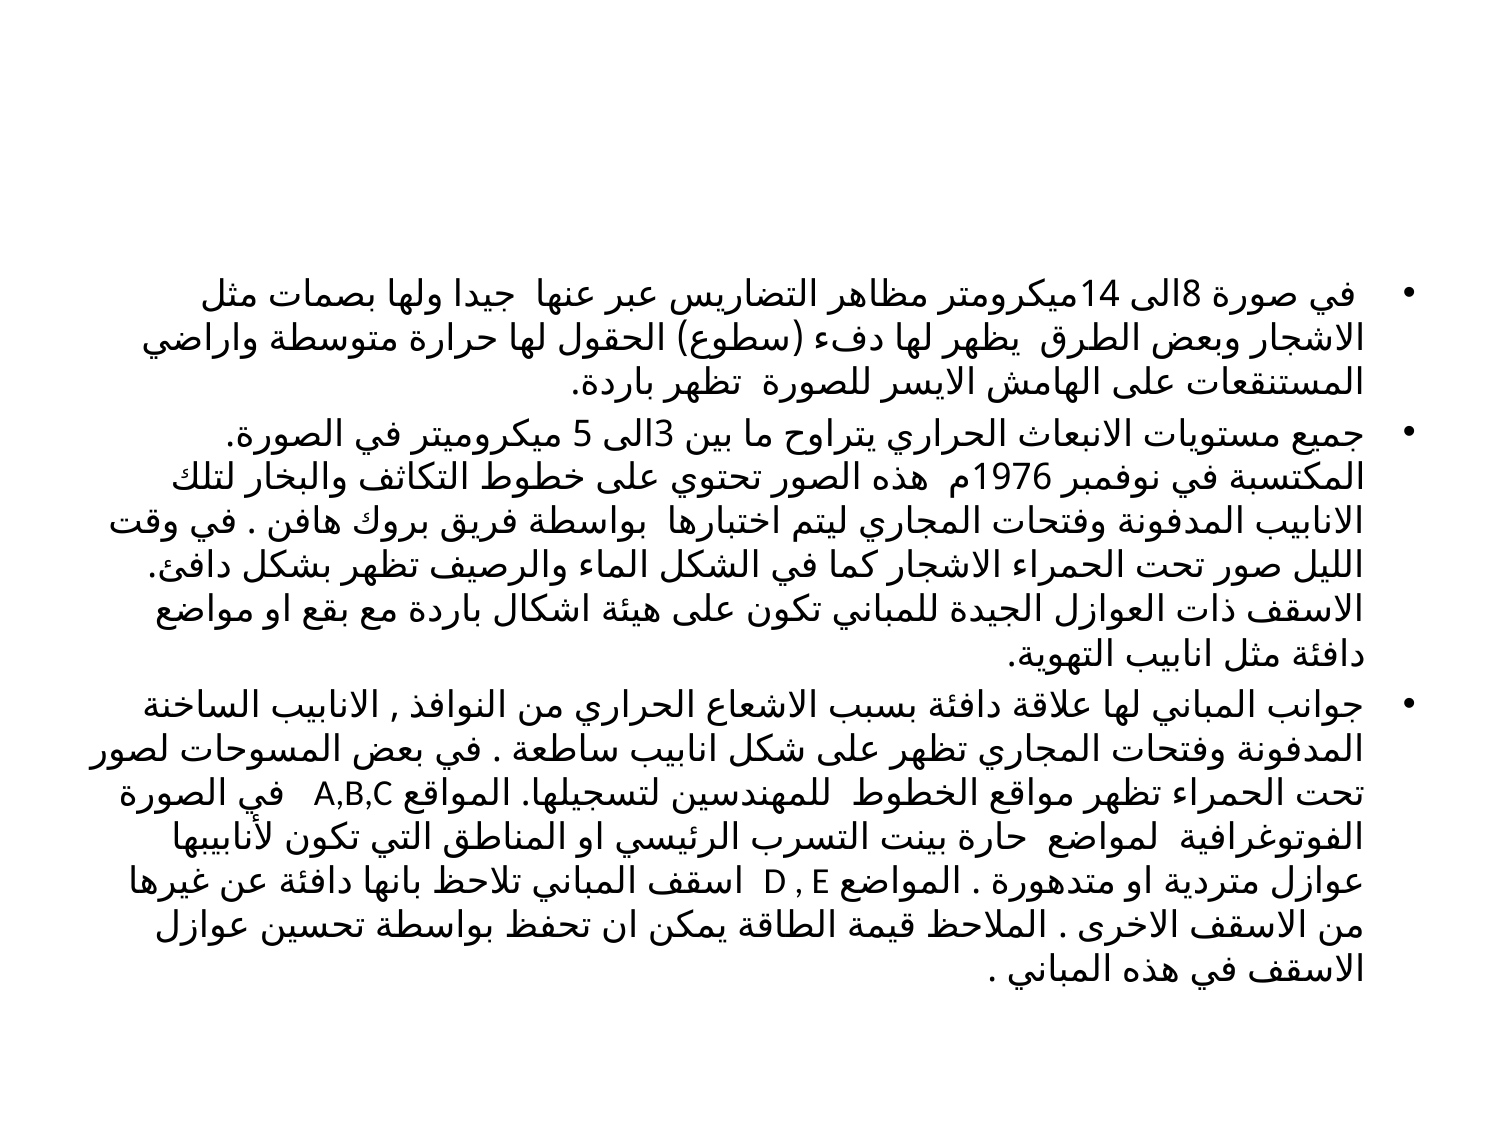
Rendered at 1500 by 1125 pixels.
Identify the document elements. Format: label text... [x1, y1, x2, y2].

list في صورة 8الى 14ميكرومتر مظاهر التضاريس عبر عنها جيدا ولها بصمات مثل الاشجار وبعض الطرق يظهر لها دفء (سطوع) الحقول لها حرارة متوسطة واراضي المستنقعات على الهامش الايسر للصورة تظهر باردة. جميع مستويات الانبعاث الحراري يتراوح ما بين 3الى 5 ميكروميتر في الصورة. المكتسبة في نوفمبر 1976م هذه الصور تحتوي على خطوط التكاثف والبخار لتلك الانابيب المدفونة وفتحات المجاري ليتم اختبارها بواسطة فريق بروك هافن . في وقت الليل صور تحت الحمراء الاشجار كما في الشكل الماء والرصيف تظهر بشكل دافئ. الاسقف ذات العوازل الجيدة للمباني تكون على هيئة اشكال باردة مع بقع او مواضع دافئة مثل انابيب التهوية. جوانب المباني لها علاقة دافئة بسبب الاشعاع الحراري من النوافذ , الانابيب الساخنة المدفونة وفتحات المجاري تظهر على شكل انابيب ساطعة . في بعض المسوحات لصور تحت الحمراء تظهر مواقع الخطوط للمهندسين لتسجيلها. المواقع A,B,C في الصورة الفوتوغرافية لمواضع حارة بينت التسرب الرئيسي او المناطق التي تكون لأنابيبها عوازل متردية او متدهورة . المواضع D , E اسقف المباني تلاحظ بانها دافئة عن غيرها من الاسقف الاخرى . الملاحظ قيمة الطاقة يمكن ان تحفظ بواسطة تحسين عوازل الاسقف في هذه المباني . [75, 262, 1425, 1005]
